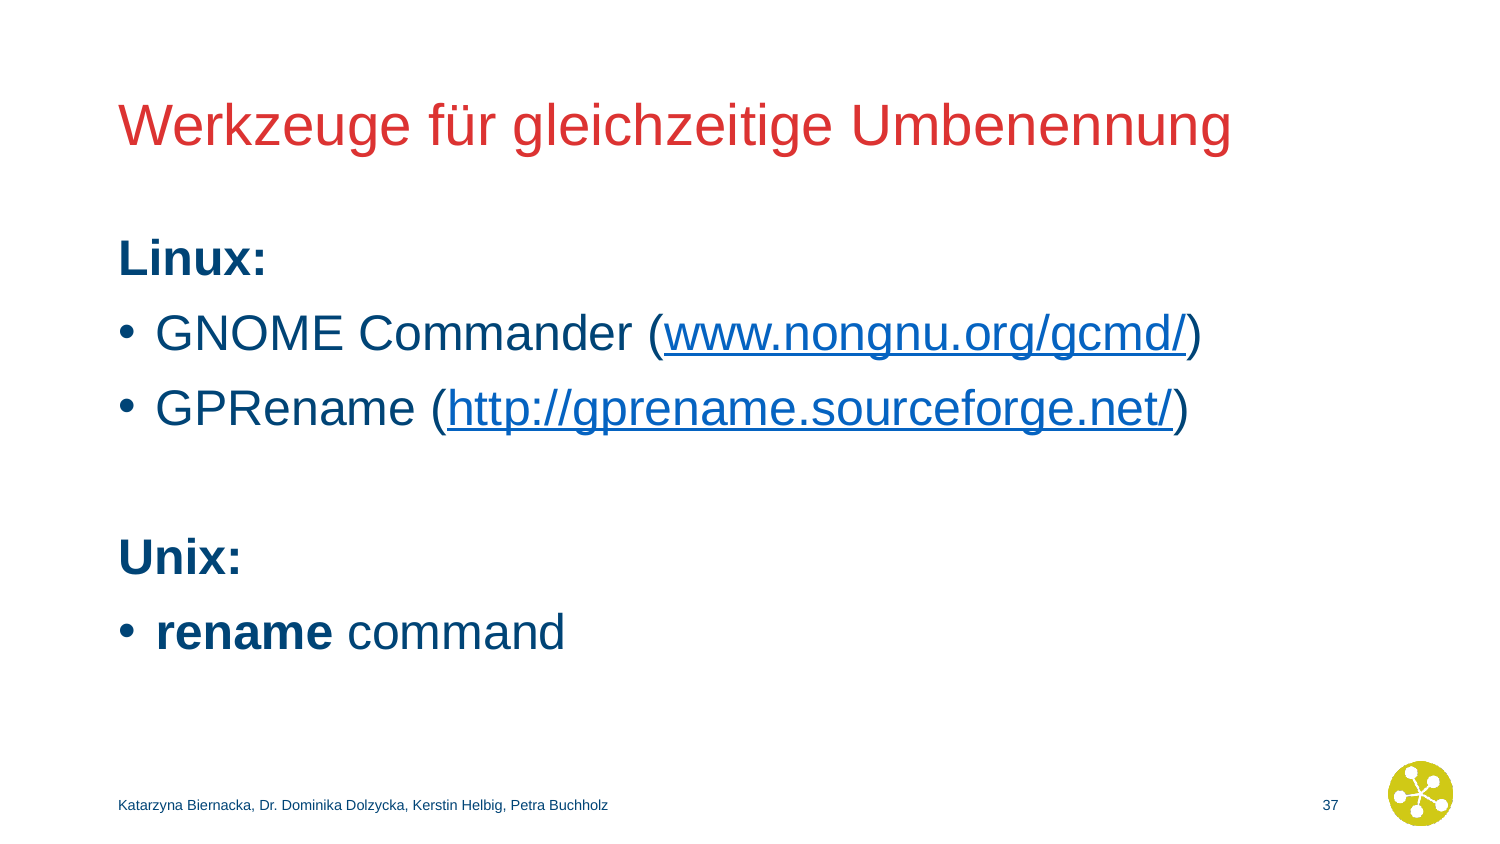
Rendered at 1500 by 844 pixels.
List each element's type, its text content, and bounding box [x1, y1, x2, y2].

slide_number 36 [1016, 782, 1354, 827]
list Linux: GNOME Commander (www.nongnu.org/gcmd/) GPRename (http://gprename.sourceforge.net/) Unix: rename command [103, 224, 1397, 760]
picture [1388, 761, 1453, 826]
footer Katarzyna Biernacka, Dr. Dominika Dolzycka, Kerstin Helbig, Petra Buchholz [103, 782, 742, 827]
title Werkzeuge für gleichzeitige Umbenennung [103, 44, 1397, 208]
